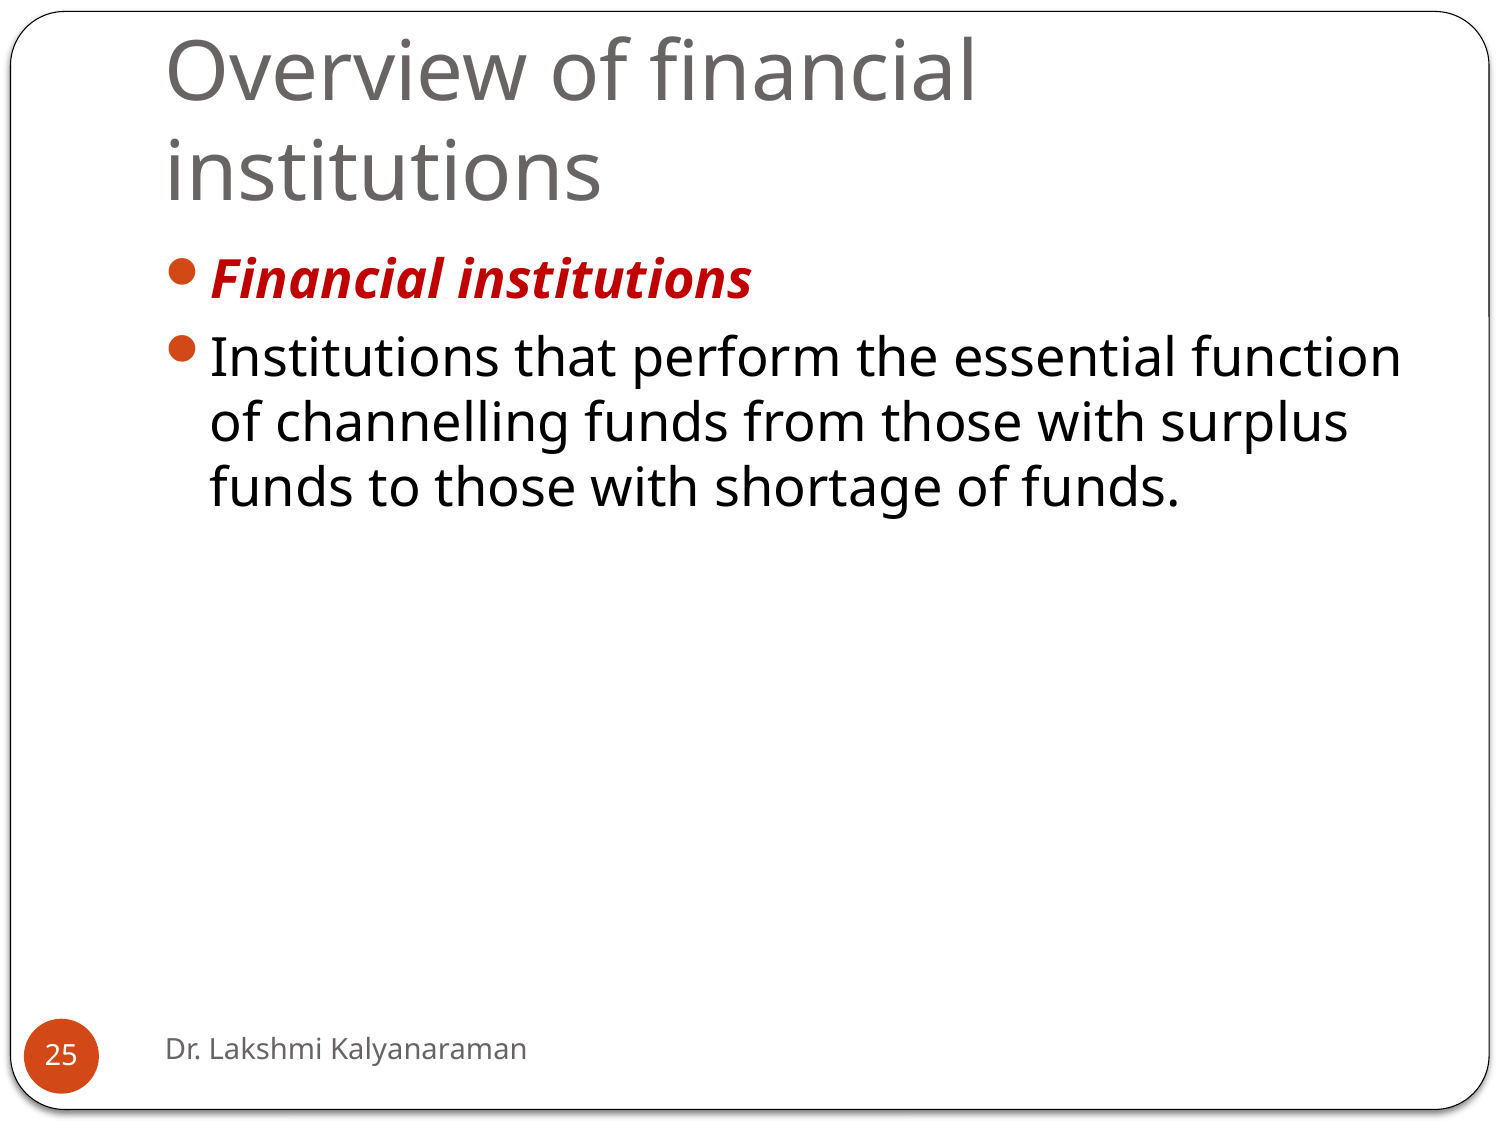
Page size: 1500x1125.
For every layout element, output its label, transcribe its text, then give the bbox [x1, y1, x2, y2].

title Overview of financial institutions [150, 45, 1425, 233]
slide_number 25 [23, 1018, 99, 1094]
list Financial institutions Institutions that perform the essential function of channelling funds from those with surplus funds to those with shortage of funds. [150, 237, 1425, 988]
footer Dr. Lakshmi Kalyanaraman [150, 1012, 800, 1088]
